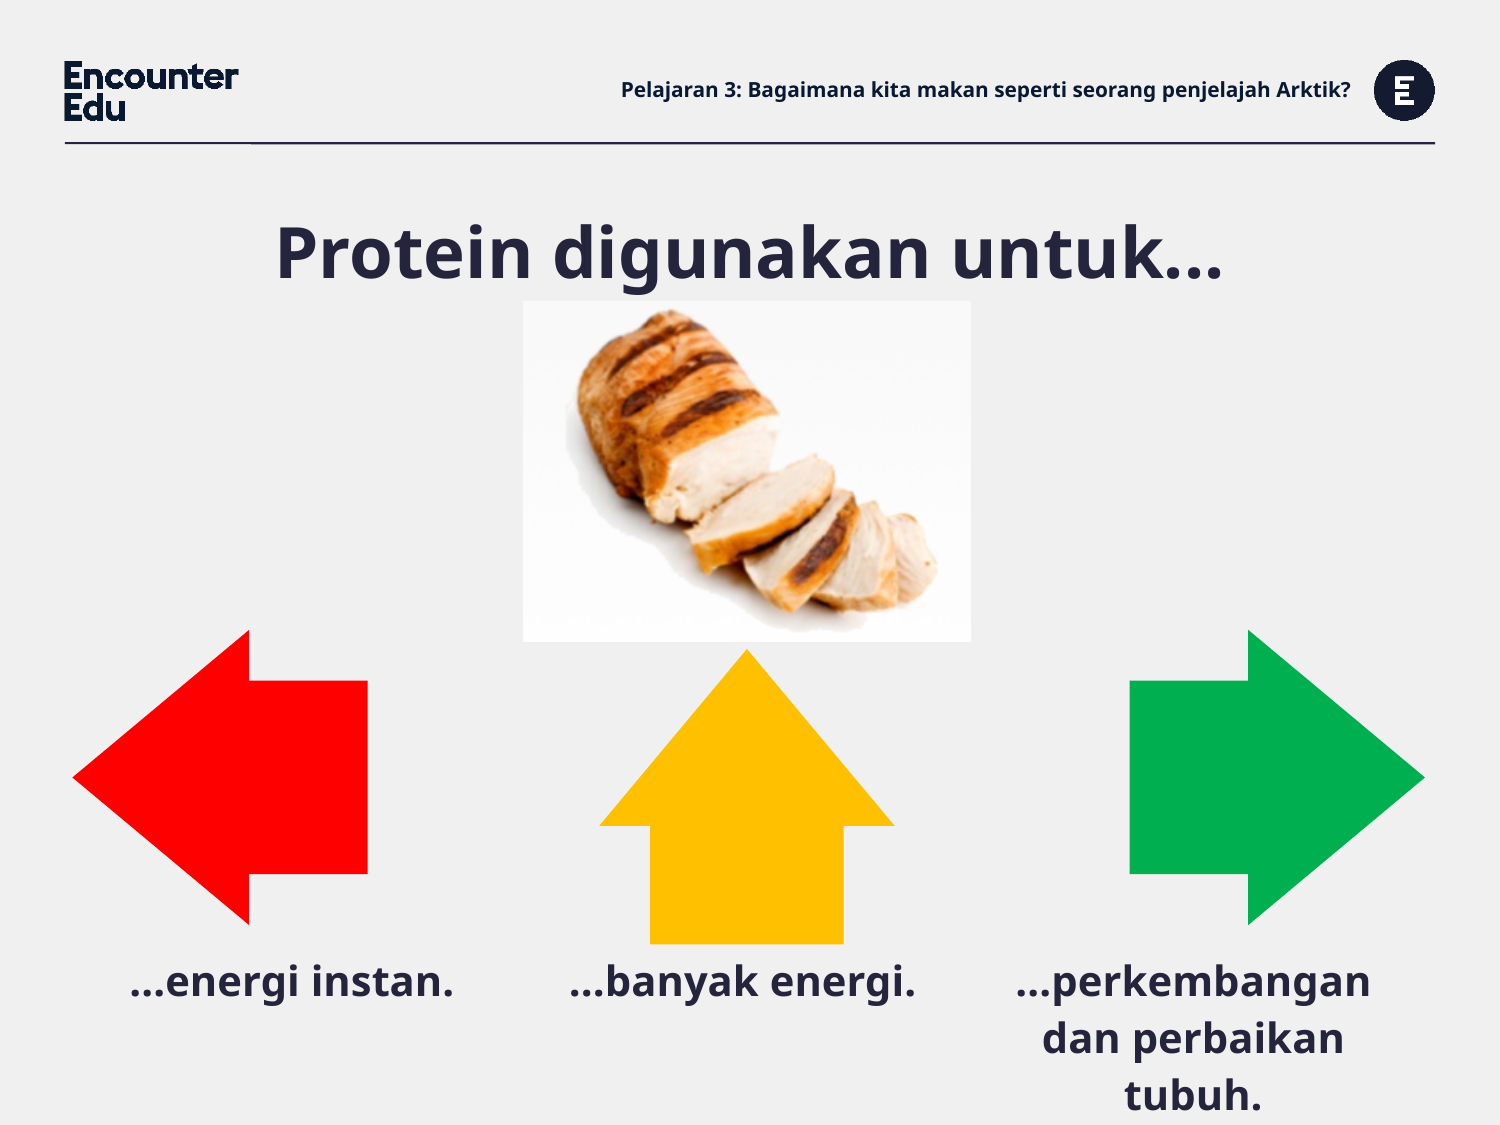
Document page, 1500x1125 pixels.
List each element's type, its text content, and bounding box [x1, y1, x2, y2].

table_header ...energi instan. [66, 944, 517, 1125]
text_box [70, 627, 370, 927]
text_box [597, 646, 897, 947]
text_box [1127, 627, 1428, 927]
picture [1372, 58, 1436, 122]
table_header ...banyak energi. [517, 944, 968, 1125]
title Pelajaran 3: Bagaimana kita makan seperti seorang penjelajah Arktik? [598, 67, 1359, 114]
picture [60, 59, 243, 122]
picture [523, 301, 971, 642]
table_header ...perkembangan dan perbaikan tubuh. [968, 944, 1419, 1125]
text_box Protein digunakan untuk... [73, 200, 1427, 301]
